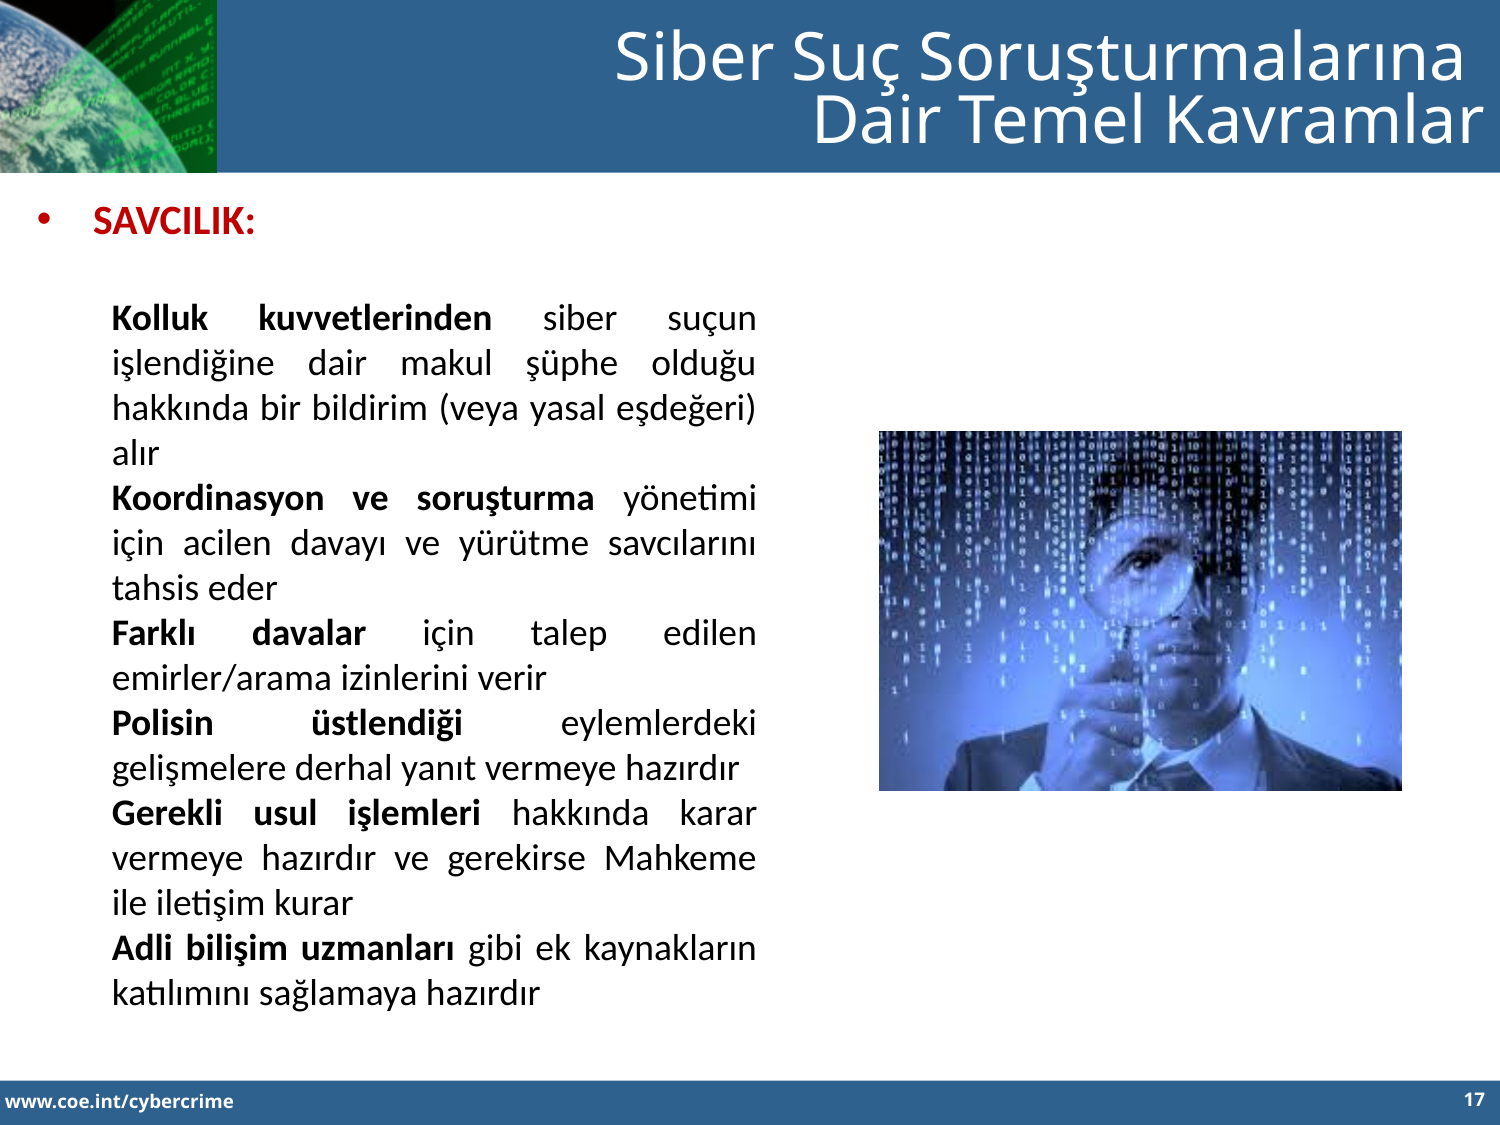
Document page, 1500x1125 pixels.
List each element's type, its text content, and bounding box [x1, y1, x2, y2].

slide_number 17 [1149, 1079, 1500, 1125]
text_box Siber Suç Soruşturmalarına Dair Temel Kavramlar [359, 16, 1500, 169]
picture [0, 1, 217, 173]
text_box SAVCILIK: Kolluk kuvvetlerinden siber suçun işlendiğine dair makul şüphe olduğu hakkında bir bildirim (veya yasal eşdeğeri) alır Koordinasyon ve soruşturma yönetimi için acilen davayı ve yürütme savcılarını tahsis eder Farklı davalar için talep edilen emirler/arama izinlerini verir Polisin üstlendiği eylemlerdeki gelişmelere derhal yanıt vermeye hazırdır Gerekli usul işlemleri hakkında karar vermeye hazırdır ve gerekirse Mahkeme ile iletişim kurar Adli bilişim uzmanları gibi ek kaynakların katılımını sağlamaya hazırdır [22, 185, 773, 1021]
picture [879, 431, 1402, 791]
